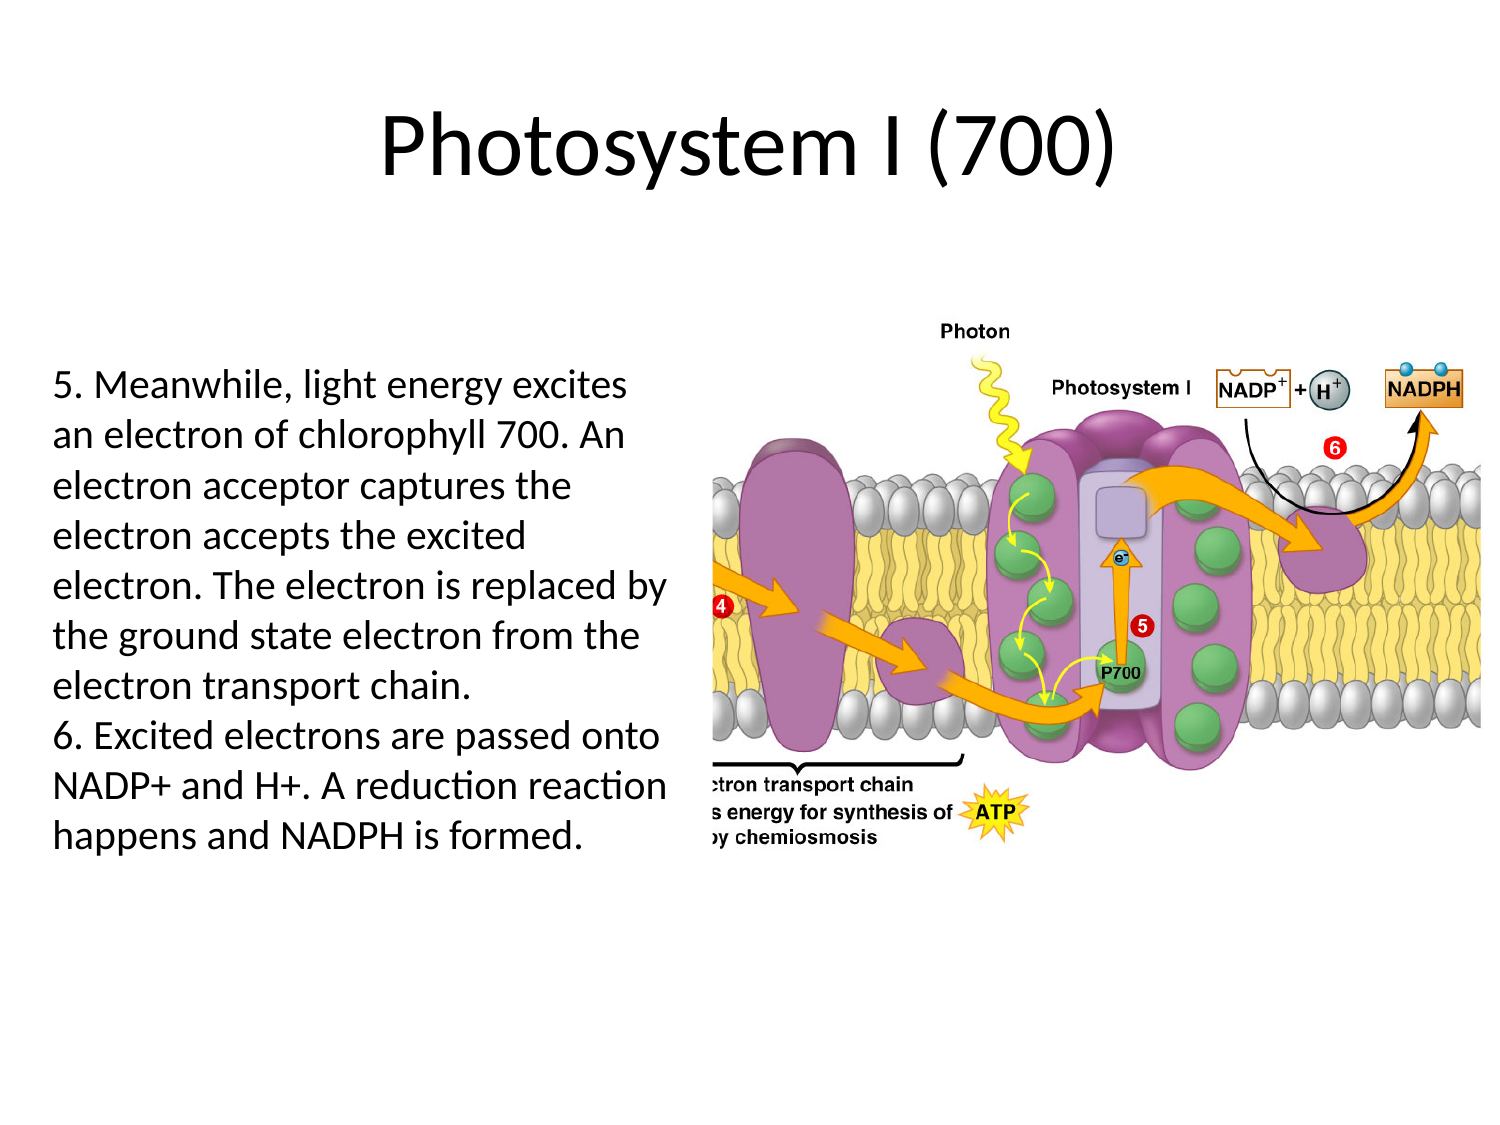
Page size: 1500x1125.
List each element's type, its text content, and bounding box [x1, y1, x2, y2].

title Photosystem I (700) [75, 45, 1425, 233]
text_box 5. Meanwhile, light energy excites an electron of chlorophyll 700. An electron acceptor captures the electron accepts the excited electron. The electron is replaced by the ground state electron from the electron transport chain. 6. Excited electrons are passed onto NADP+ and H+. A reduction reaction happens and NADPH is formed. [37, 349, 688, 865]
picture [712, 315, 1491, 872]
